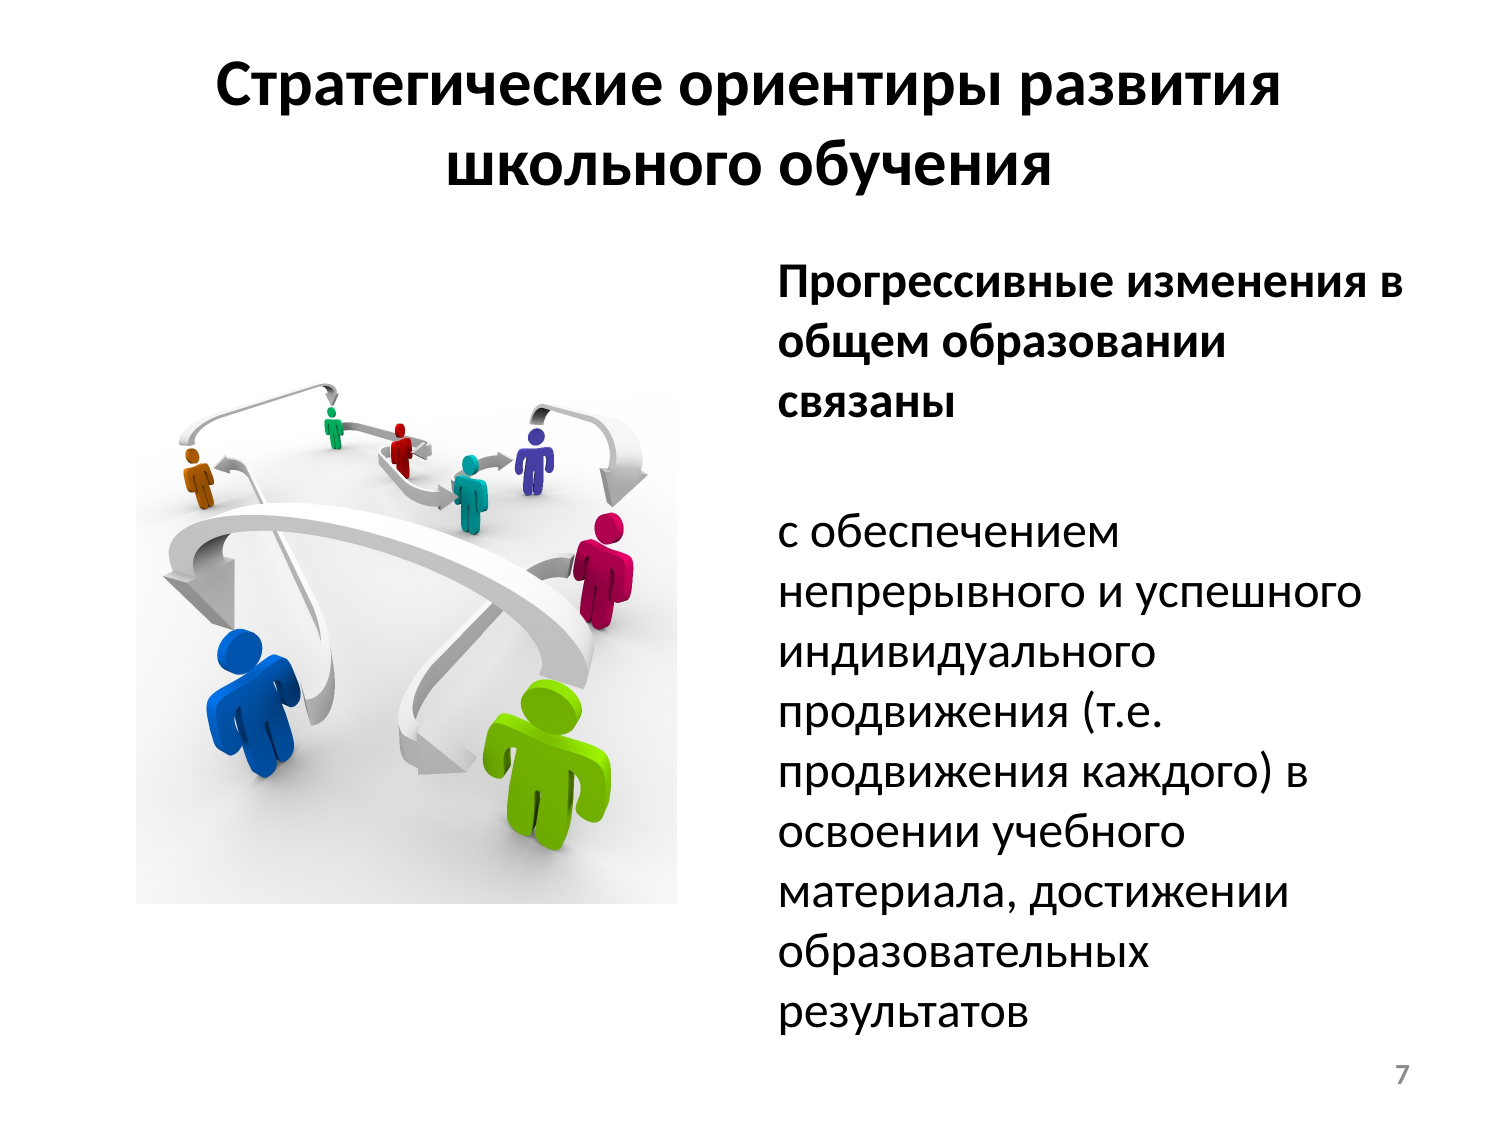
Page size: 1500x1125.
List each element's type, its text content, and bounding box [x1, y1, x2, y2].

list Прогрессивные изменения в общем образовании связаны с обеспечением непрерывного и успешного индивидуального продвижения (т.е. продвижения каждого) в освоении учебного материала, достижении образовательных результатов [762, 239, 1426, 1044]
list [135, 363, 677, 904]
title Стратегические ориентиры развития школьного обучения [74, 35, 1426, 203]
slide_number 7 [1074, 1042, 1425, 1103]
